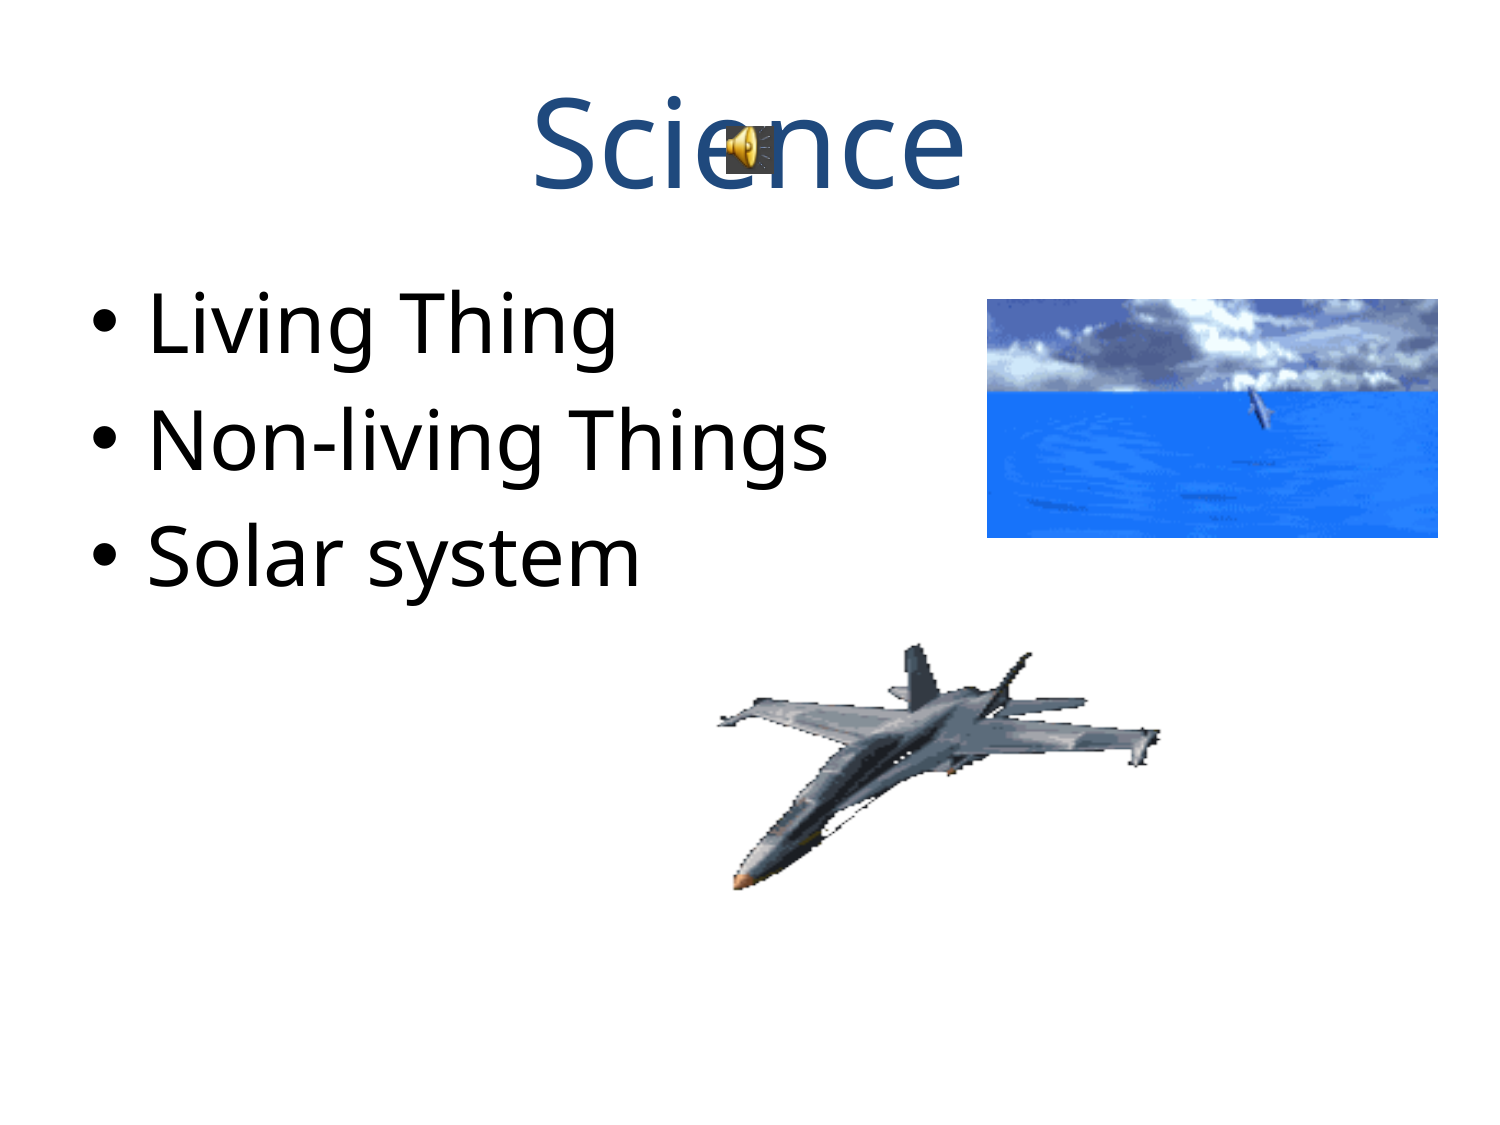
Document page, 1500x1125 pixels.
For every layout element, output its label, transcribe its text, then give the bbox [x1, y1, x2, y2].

picture [724, 124, 776, 176]
title Science [75, 45, 1425, 233]
picture [662, 562, 1188, 926]
list Living Thing Non-living Things Solar system [75, 262, 1425, 1005]
picture [987, 299, 1438, 538]
